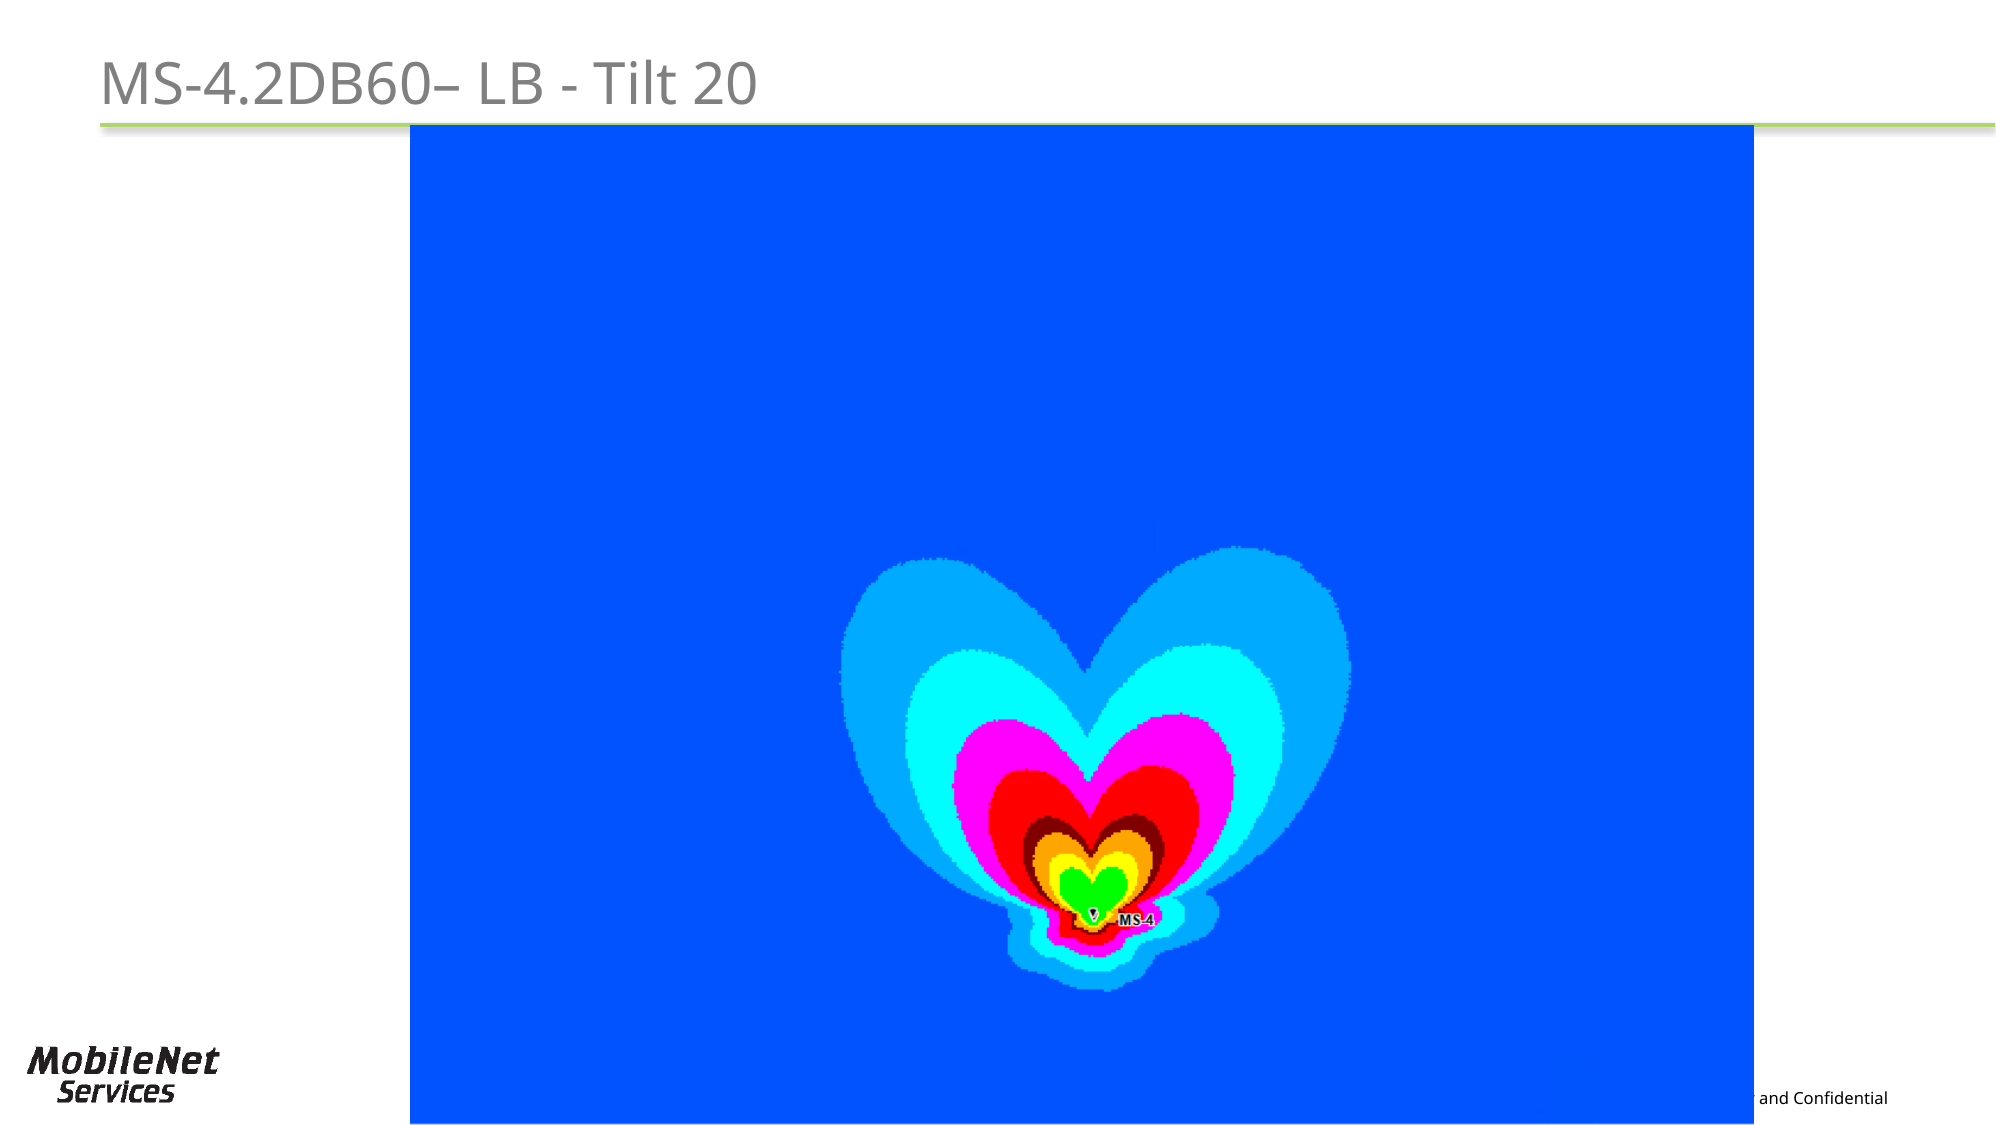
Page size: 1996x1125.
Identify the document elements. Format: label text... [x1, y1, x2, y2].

picture [409, 125, 1755, 1125]
title MS-4.2DB60– LB - Tilt 20 [85, 0, 1881, 175]
picture [19, 1037, 226, 1113]
